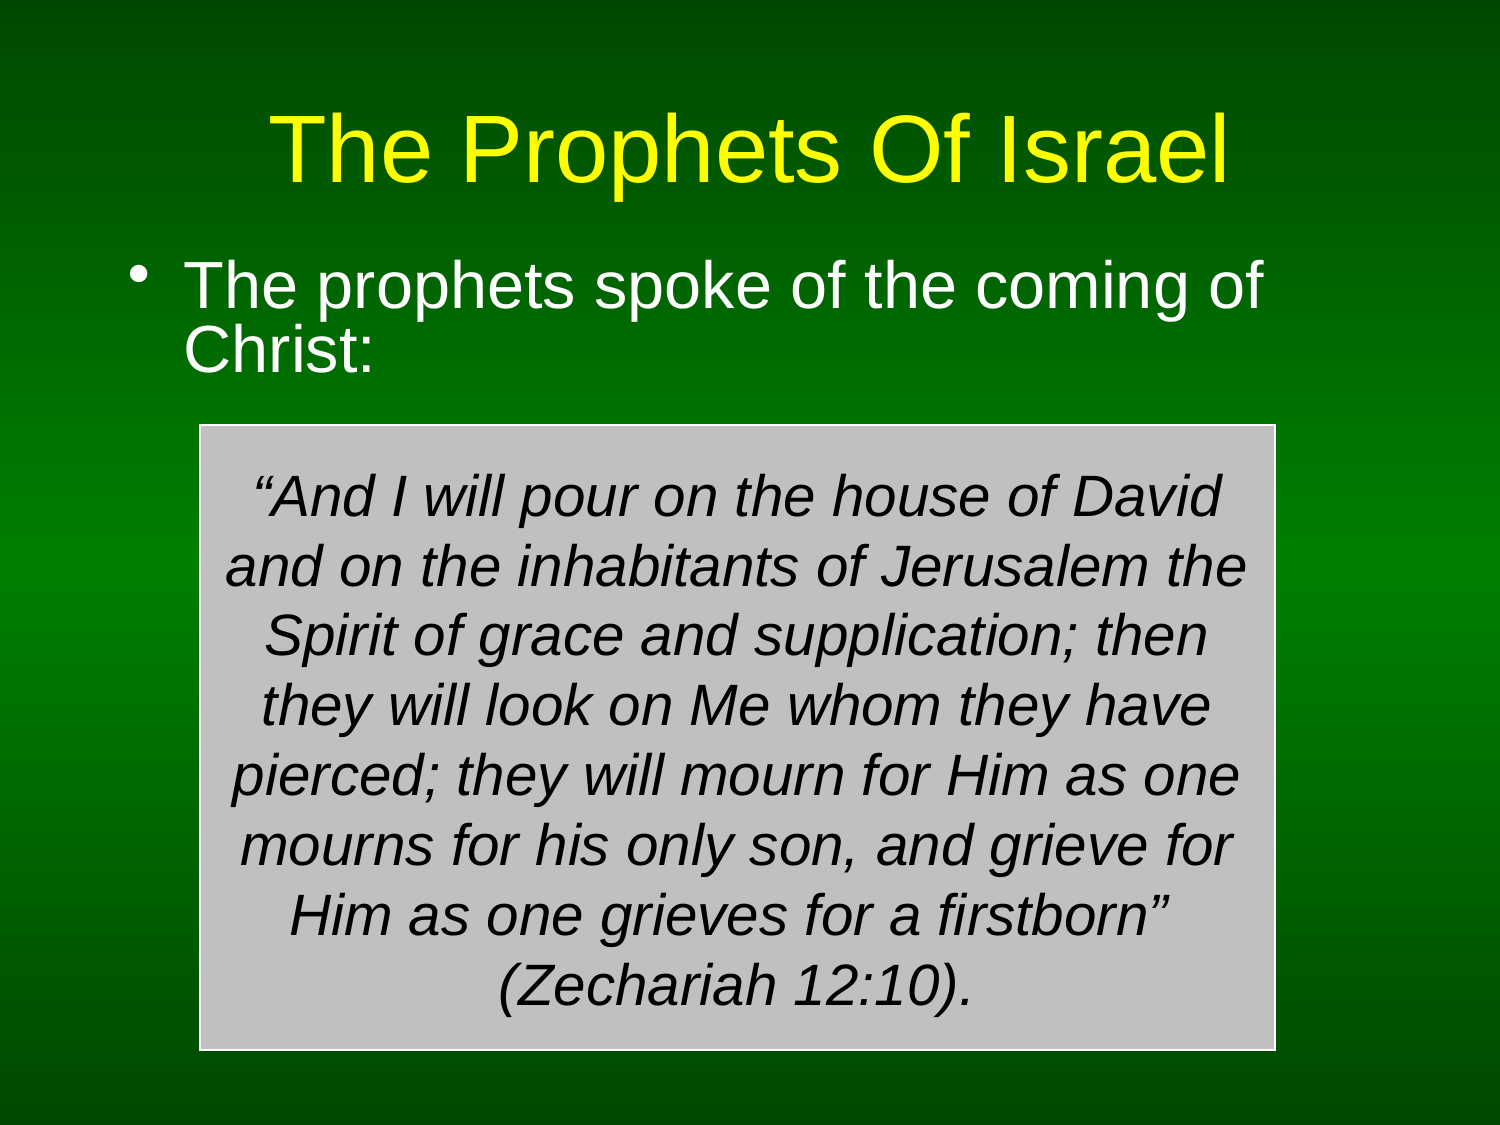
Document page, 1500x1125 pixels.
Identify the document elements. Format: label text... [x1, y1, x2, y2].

list The prophets spoke of the coming of Christ: [112, 249, 1438, 388]
text_box “And I will pour on the house of David and on the inhabitants of Jerusalem the Spirit of grace and supplication; then they will look on Me whom they have pierced; they will mourn for Him as one mourns for his only son, and grieve for Him as one grieves for a firstborn” (Zechariah 12:10). [200, 425, 1275, 1050]
title The Prophets Of Israel [37, 50, 1463, 238]
